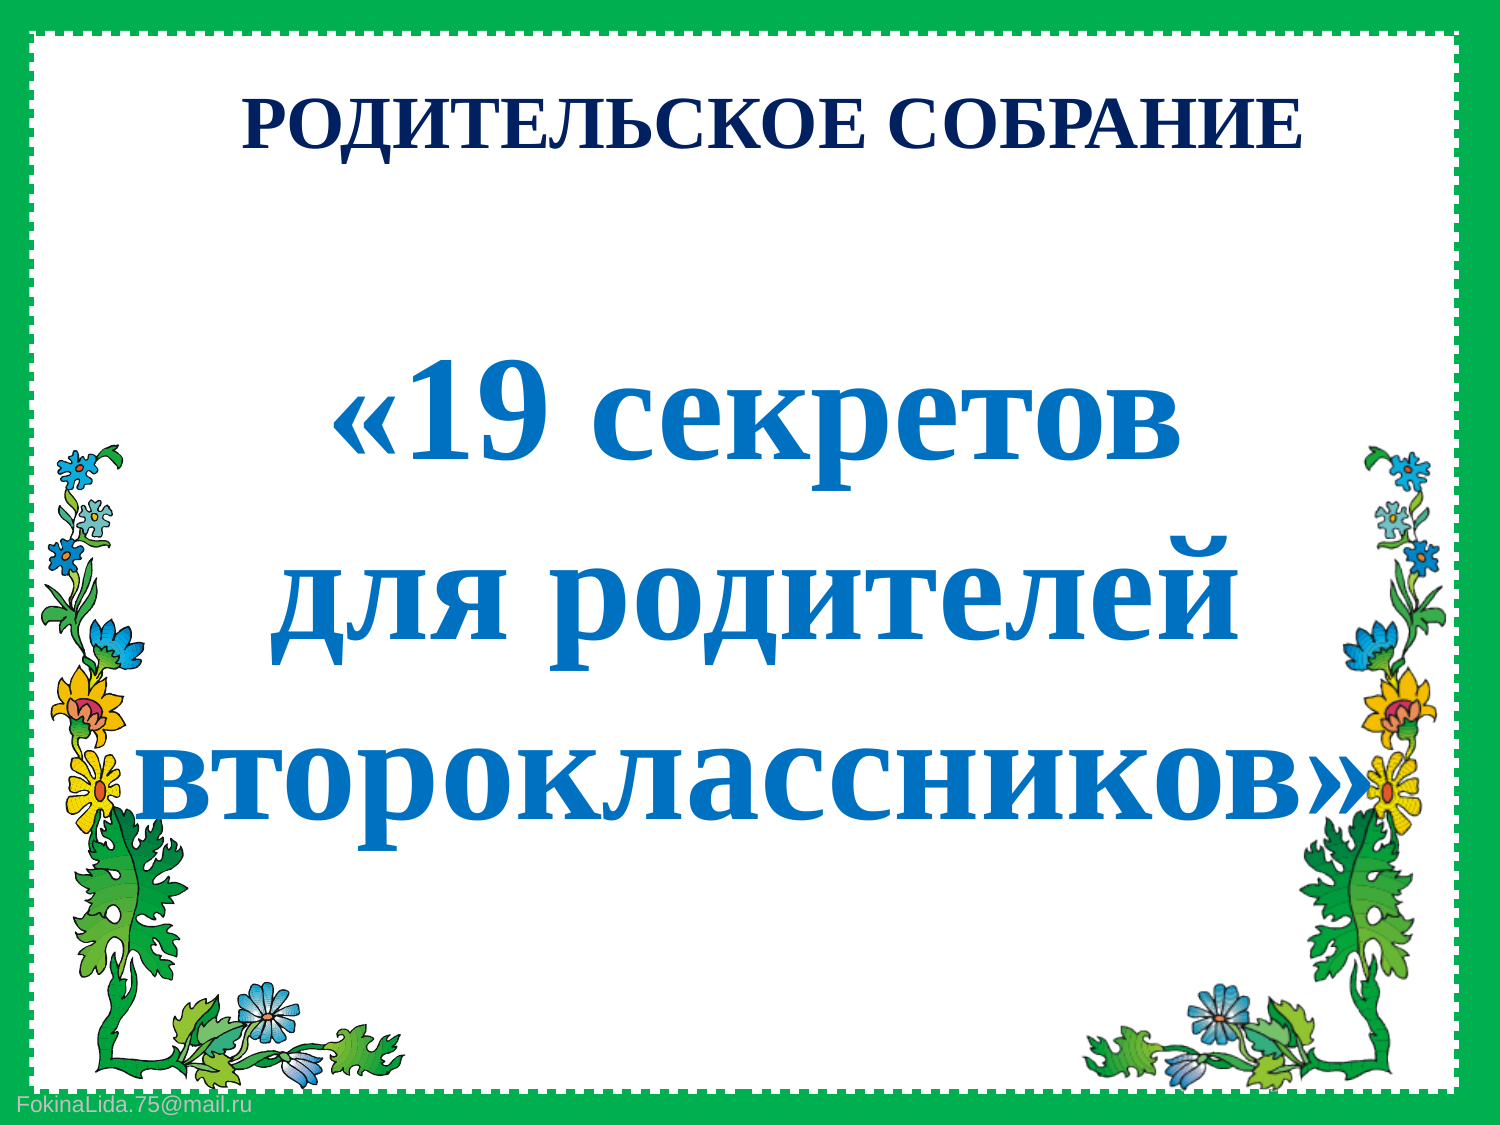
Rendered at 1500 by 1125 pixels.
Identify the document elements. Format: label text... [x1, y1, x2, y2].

text_box РОДИТЕЛЬСКОЕ СОБРАНИЕ [171, 66, 1376, 172]
picture [1080, 444, 1448, 1093]
text_box «19 секретов для родителей второклассников» [76, 302, 1436, 858]
